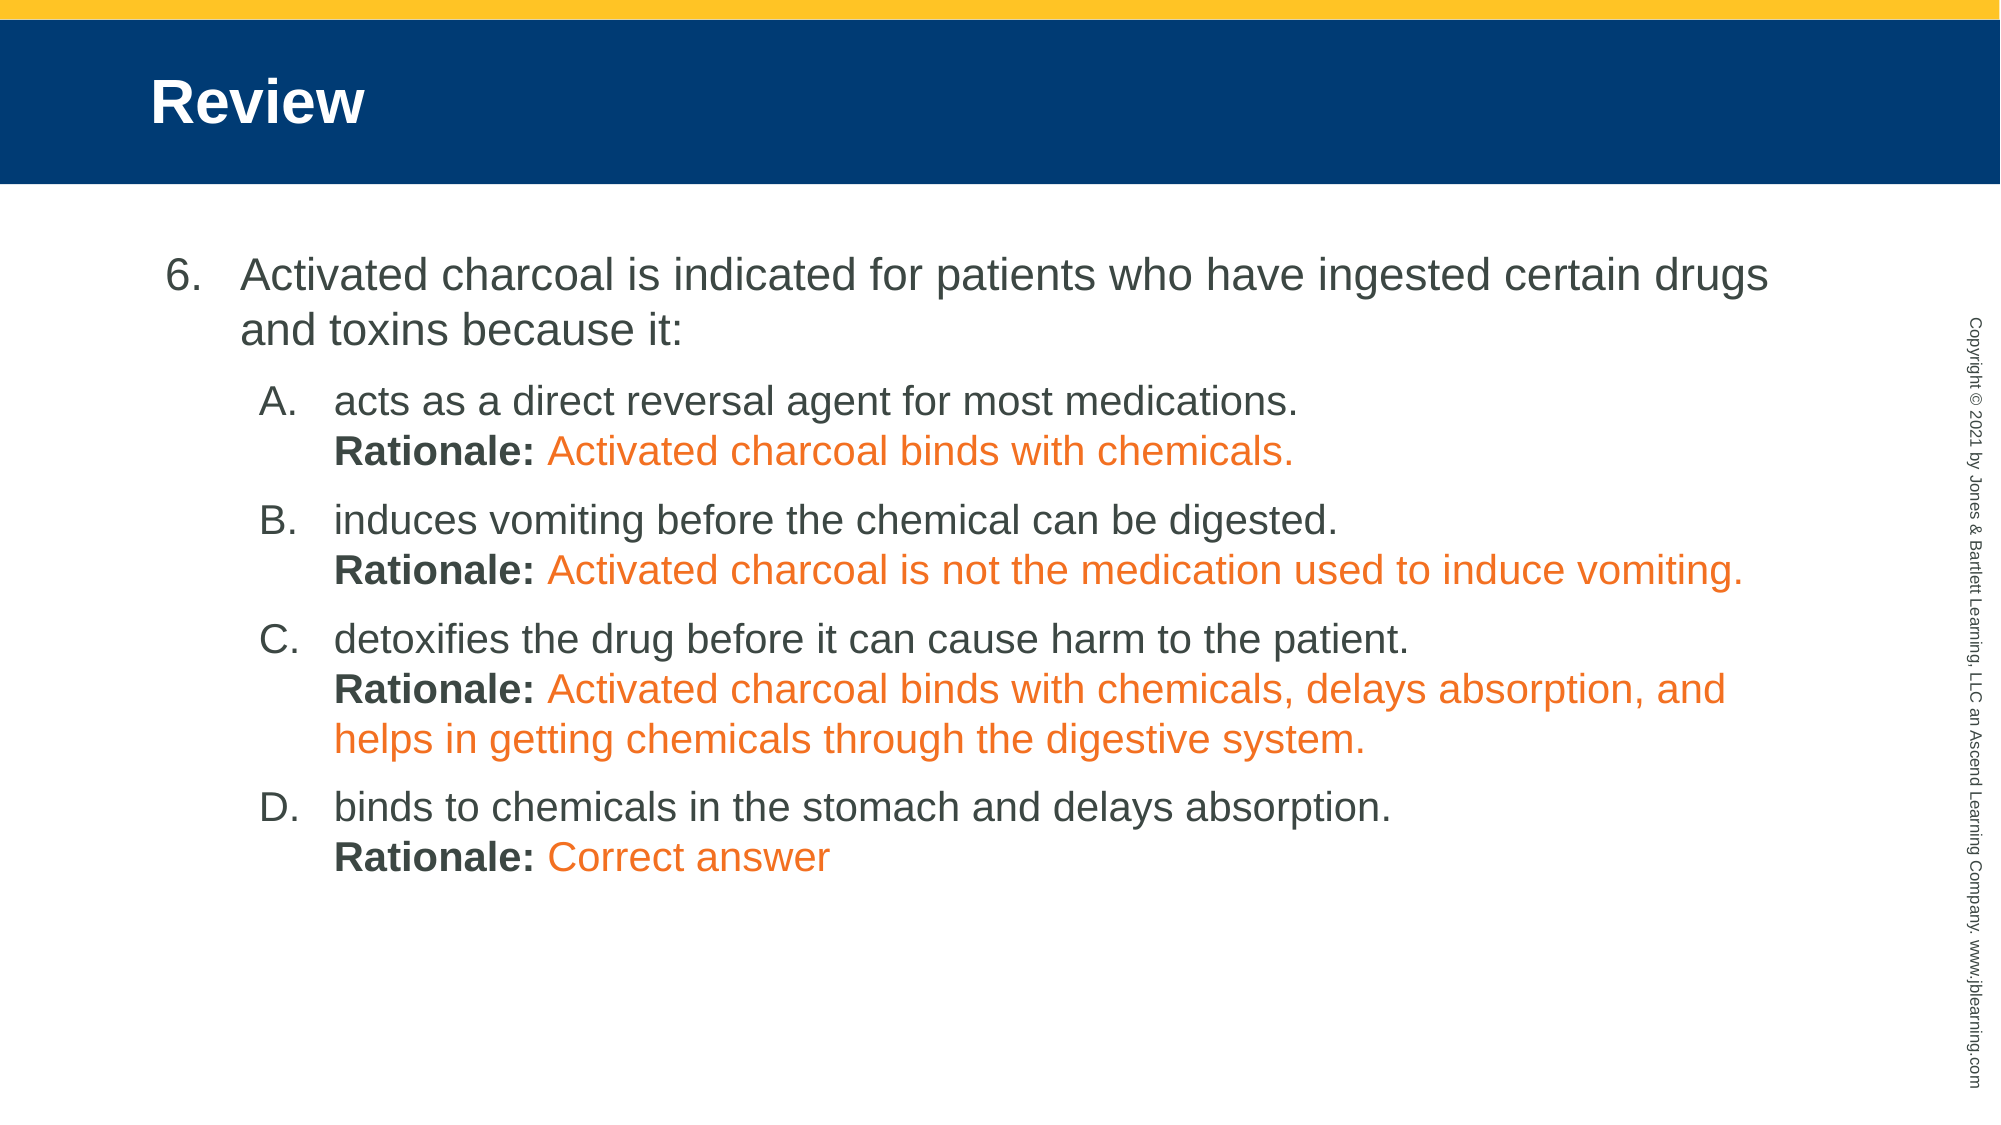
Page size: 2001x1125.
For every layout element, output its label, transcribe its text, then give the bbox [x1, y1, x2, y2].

list Activated charcoal is indicated for patients who have ingested certain drugs and toxins because it: acts as a direct reversal agent for most medications. Rationale: Activated charcoal binds with chemicals. induces vomiting before the chemical can be digested. Rationale: Activated charcoal is not the medication used to induce vomiting. detoxifies the drug before it can cause harm to the patient. Rationale: Activated charcoal binds with chemicals, delays absorption, and helps in getting chemicals through the digestive system. binds to chemicals in the stomach and delays absorption. Rationale: Correct answer [150, 237, 1850, 1025]
title Review [0, 19, 2000, 185]
